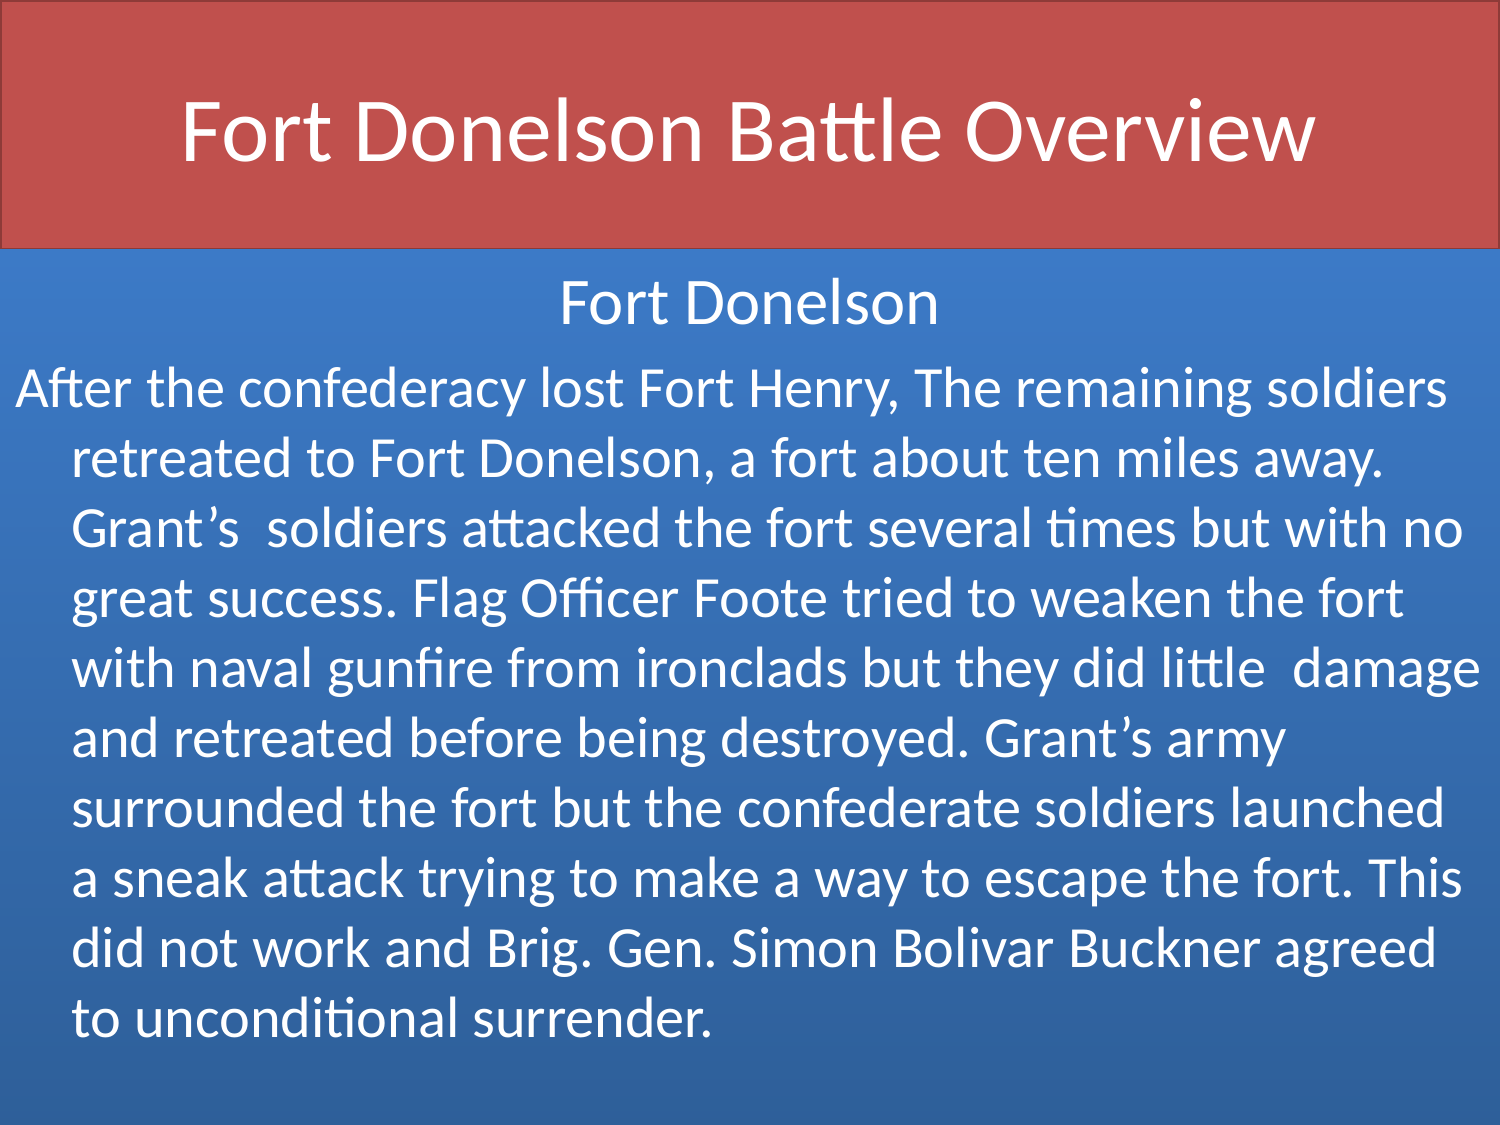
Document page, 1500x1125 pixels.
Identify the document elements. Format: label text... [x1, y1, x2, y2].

title Fort Donelson Battle Overview [0, 0, 1500, 249]
list Fort Donelson After the confederacy lost Fort Henry, The remaining soldiers retreated to Fort Donelson, a fort about ten miles away. Grant’s soldiers attacked the fort several times but with no great success. Flag Officer Foote tried to weaken the fort with naval gunfire from ironclads but they did little damage and retreated before being destroyed. Grant’s army surrounded the fort but the confederate soldiers launched a sneak attack trying to make a way to escape the fort. This did not work and Brig. Gen. Simon Bolivar Buckner agreed to unconditional surrender. [0, 249, 1500, 1125]
